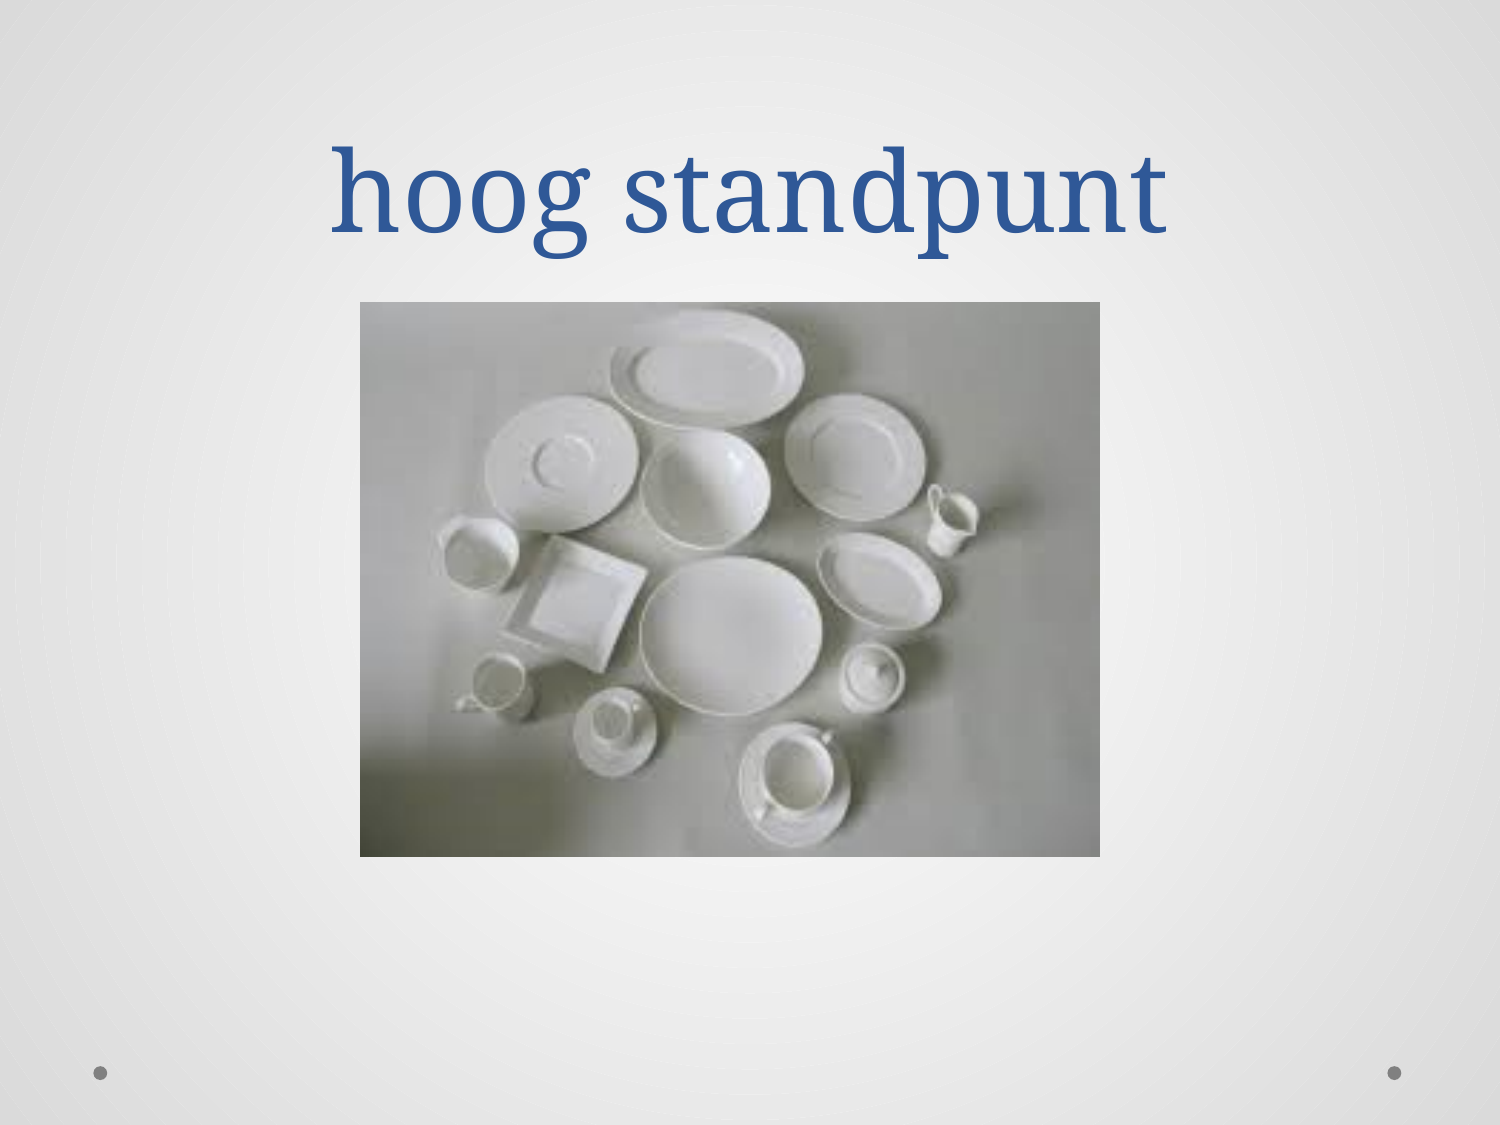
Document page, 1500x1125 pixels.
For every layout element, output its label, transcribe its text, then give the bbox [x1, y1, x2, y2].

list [359, 302, 1100, 857]
title hoog standpunt [75, 0, 1425, 263]
